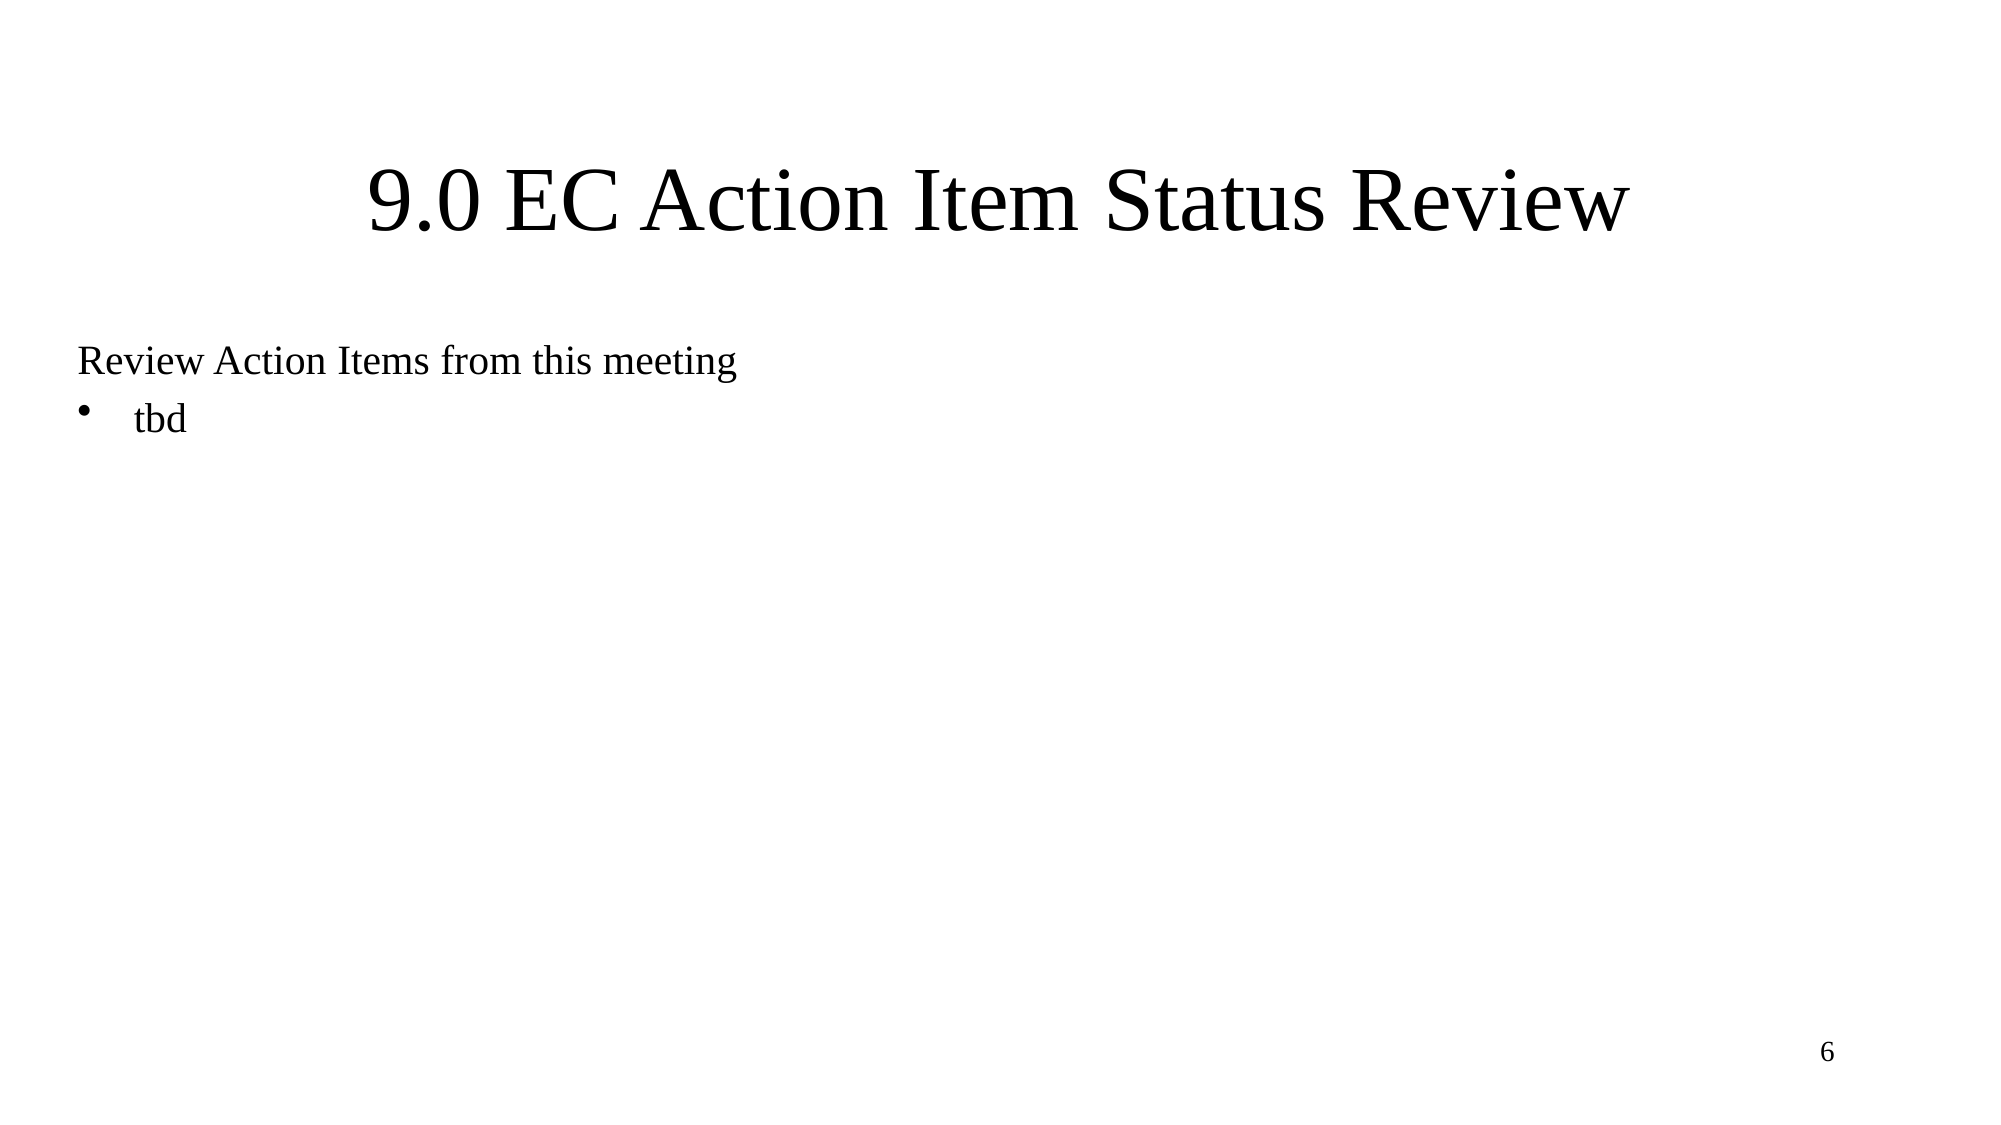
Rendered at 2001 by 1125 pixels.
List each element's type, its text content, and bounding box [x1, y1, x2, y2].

title 9.0 EC Action Item Status Review [149, 99, 1851, 288]
list Review Action Items from this meeting tbd [62, 324, 1938, 1001]
slide_number 6 [1433, 1024, 1851, 1101]
